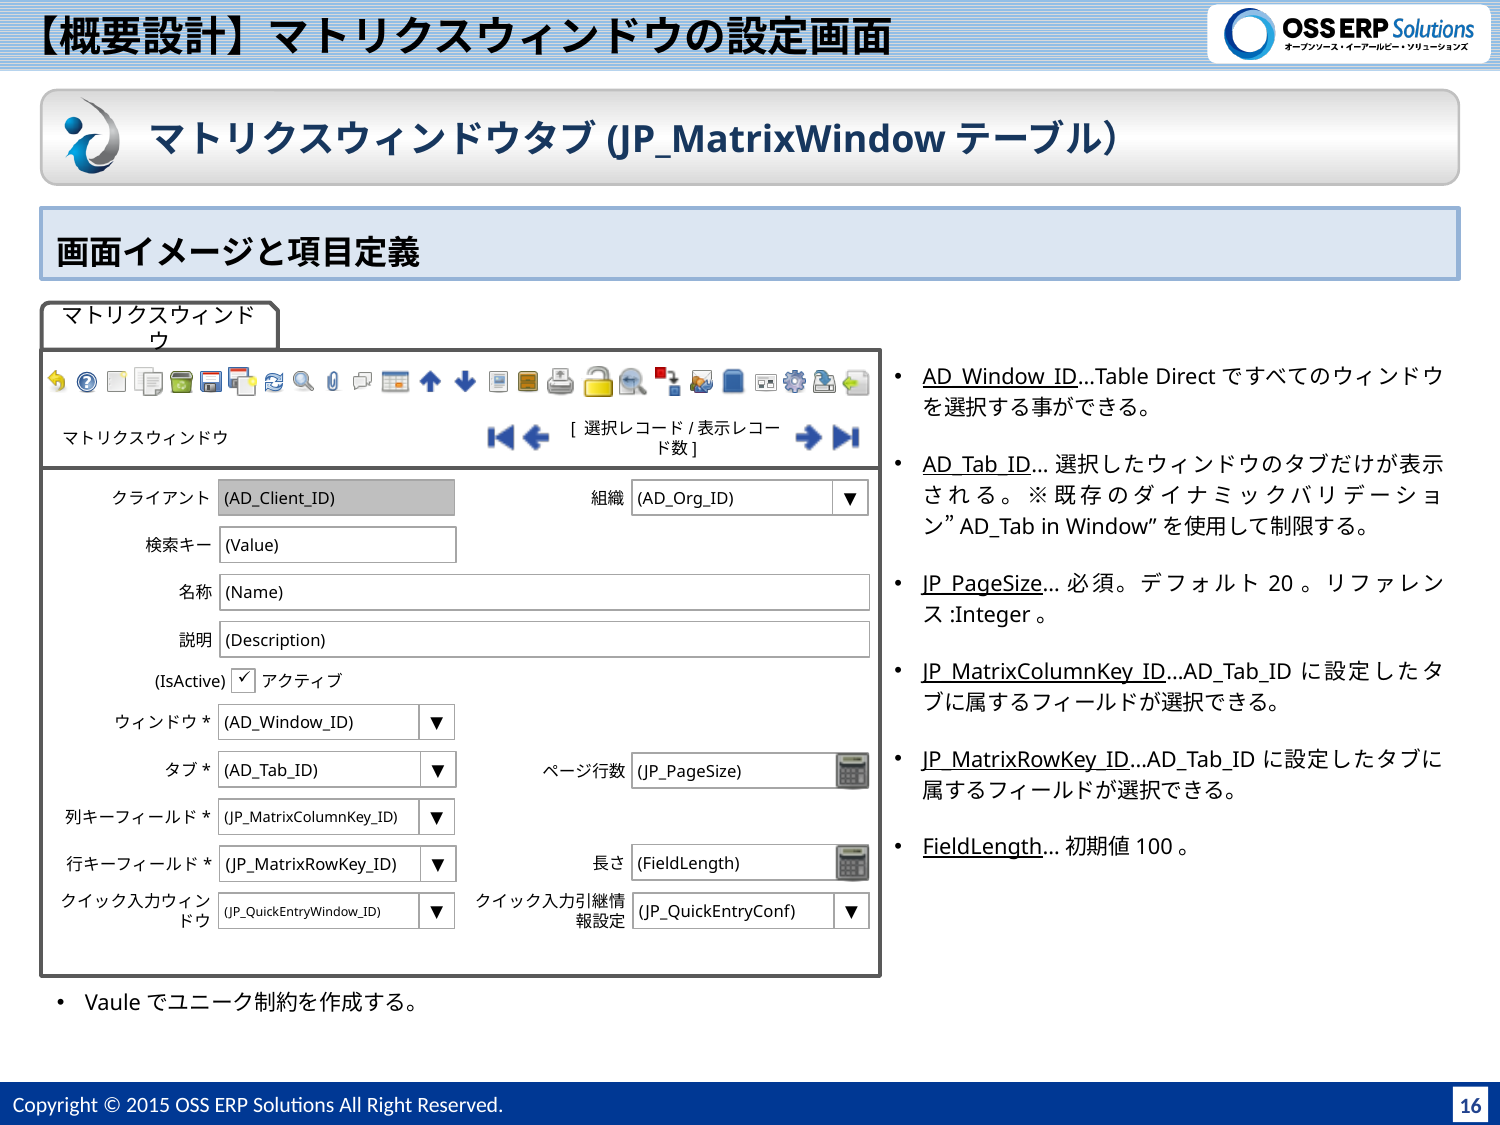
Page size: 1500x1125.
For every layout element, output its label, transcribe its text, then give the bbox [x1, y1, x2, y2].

text_box ▼ [832, 891, 871, 931]
text_box クライアント [38, 478, 219, 517]
text_box マトリクスウィンドウ [39, 300, 280, 352]
picture [1353, 8, 1474, 60]
picture [477, 414, 560, 462]
text_box AD_Window_ID…Table Directですべてのウィンドウを選択する事ができる。 AD_Tab_ID…選択したウィンドウのタブだけが表示される。※既存のダイナミックバリデーション”AD_Tab in Window”を使用して制限する。 JP_PageSize…必須。デフォルト20。リファレンス:Integer。 JP_MatrixColumnKey_ID…AD_Tab_IDに設定したタブに属するフィールドが選択できる。 JP_MatrixRowKey_ID…AD_Tab_IDに設定したタブに属するフィールドが選択できる。 FieldLength…初期値100。 [878, 348, 1461, 872]
text_box 名称 [39, 572, 220, 612]
text_box (AD_Window_ID) [219, 702, 417, 742]
text_box 説明 [39, 620, 220, 659]
text_box (JP_MatrixColumnKey_ID) [219, 797, 417, 836]
text_box (IsActive) [52, 667, 234, 695]
text_box (JP_QuickEntryConf) [634, 891, 832, 931]
text_box (Value) [220, 525, 458, 565]
text_box ページ行数 [405, 751, 634, 790]
text_box (JP_QuickEntryWindow_ID) [219, 891, 417, 931]
text_box (JP_PageSize) [634, 751, 835, 790]
text_box 組織 [451, 478, 633, 517]
text_box (AD_Tab_ID) [219, 750, 418, 789]
picture [833, 752, 871, 790]
text_box ▼ [417, 891, 453, 931]
text_box クイック入力引継情報設定 [453, 891, 634, 931]
text_box [39, 348, 878, 466]
text_box (AD_Client_ID) [219, 478, 451, 517]
text_box [ 選択レコード/表示レコード数] [563, 418, 782, 458]
text_box 列キーフィールド* [38, 797, 219, 836]
text_box 長さ [405, 843, 634, 882]
text_box ウィンドウ* [38, 702, 219, 742]
text_box 画面イメージと項目定義 [39, 206, 1461, 281]
text_box [234, 667, 257, 695]
text_box マトリクスウィンドウタブ(JP_MatrixWindowテーブル） [41, 89, 1459, 185]
title 【概要設計】マトリクスウィンドウの設定画面 [2, 0, 1353, 70]
text_box ▼ [830, 478, 870, 517]
text_box (Name) [220, 572, 871, 612]
picture [833, 844, 871, 882]
text_box ▼ [417, 797, 457, 836]
text_box アクティブ [257, 667, 434, 695]
picture [52, 97, 125, 177]
text_box (FieldLength) [634, 843, 834, 882]
picture [786, 414, 870, 462]
text_box (JP_MatrixRowKey_ID) [220, 844, 418, 883]
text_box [46, 366, 874, 398]
text_box ▼ [417, 702, 457, 742]
text_box 行キーフィールド* [39, 844, 220, 883]
text_box マトリクスウィンドウ [47, 418, 303, 458]
text_box Vauleでユニーク制約を作成する。 [40, 974, 1461, 1072]
text_box [39, 466, 882, 977]
text_box (AD_Org_ID) [633, 478, 830, 517]
text_box (Description) [220, 620, 871, 659]
text_box タブ* [38, 750, 219, 789]
text_box クイック入力ウィンドウ [38, 891, 219, 931]
text_box 検索キー [39, 525, 220, 565]
